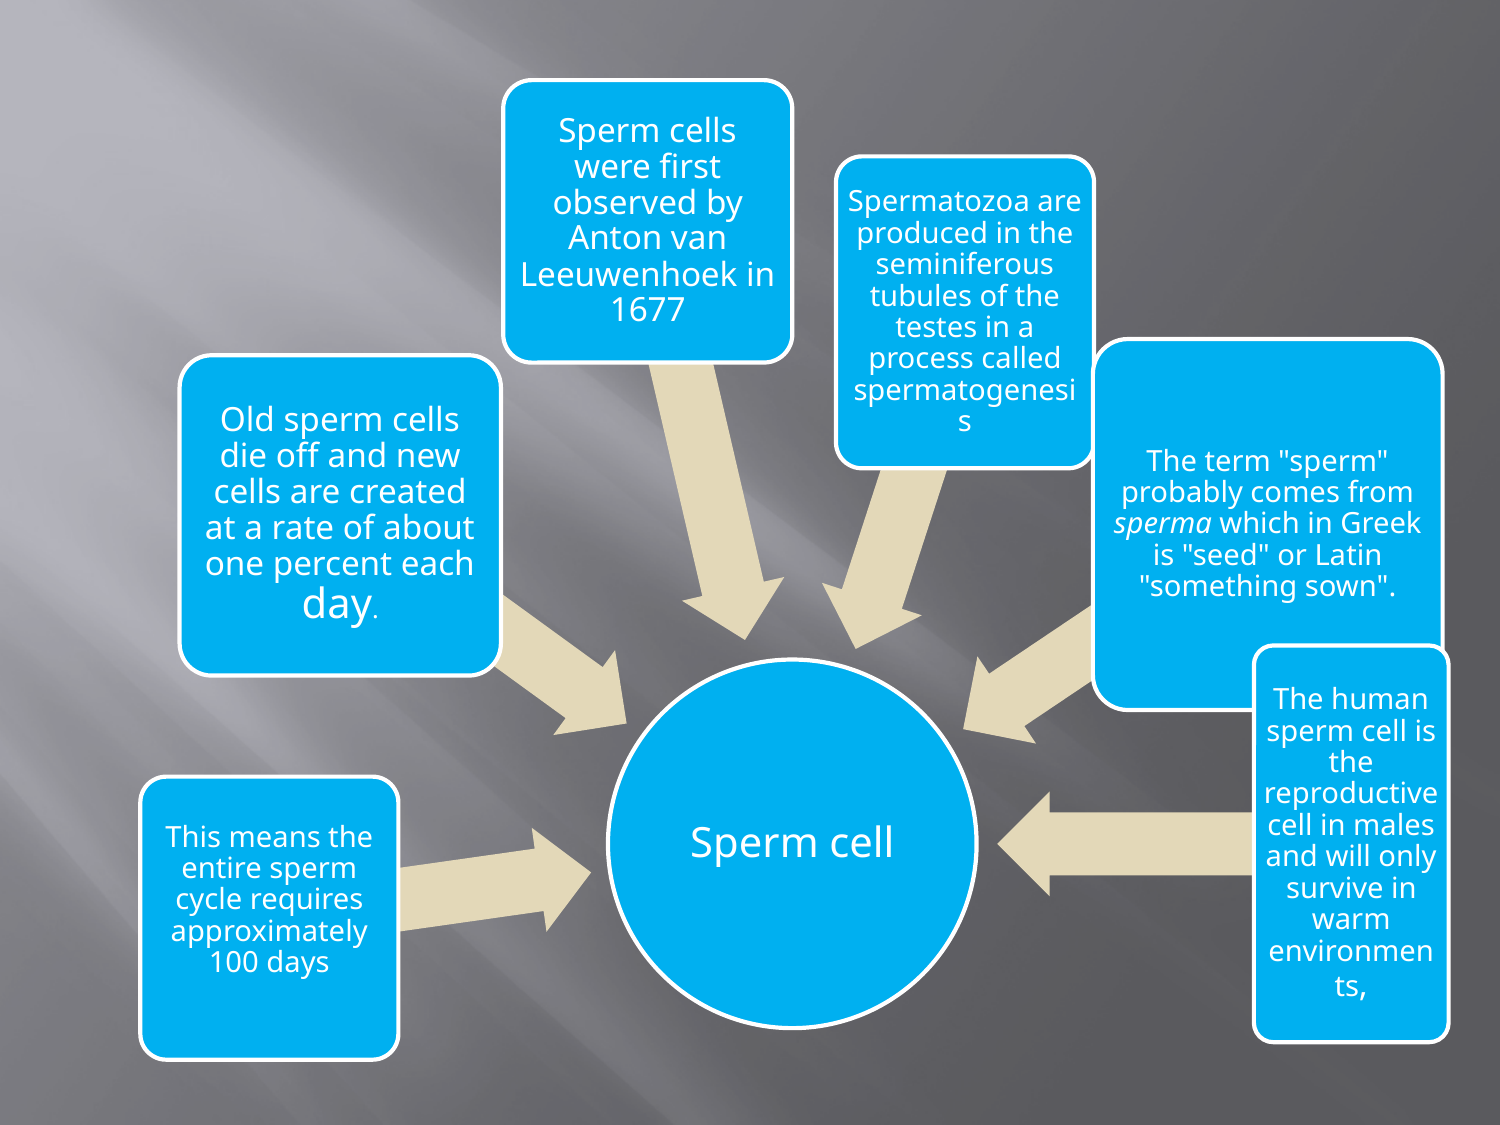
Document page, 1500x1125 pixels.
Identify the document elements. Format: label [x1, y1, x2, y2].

text_box [88, 73, 1465, 1125]
